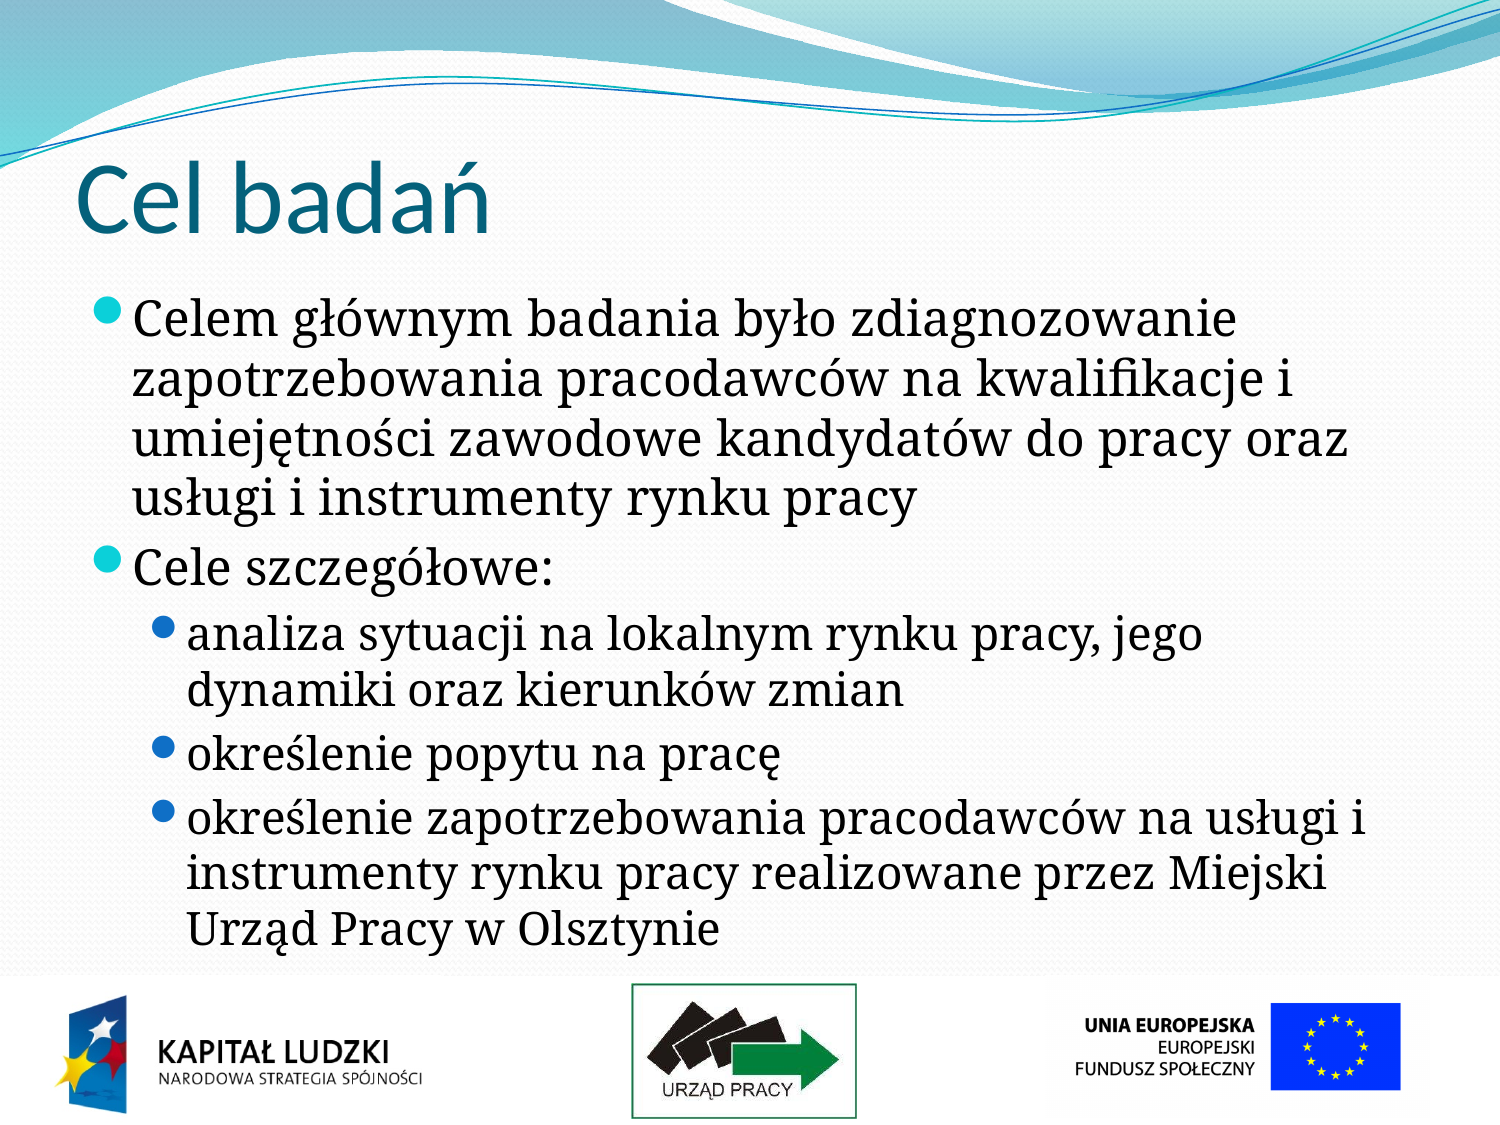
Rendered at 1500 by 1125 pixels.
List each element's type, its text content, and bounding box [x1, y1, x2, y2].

list Celem głównym badania było zdiagnozowanie zapotrzebowania pracodawców na kwalifikacje i umiejętności zawodowe kandydatów do pracy oraz usługi i instrumenty rynku pracy Cele szczegółowe: analiza sytuacji na lokalnym rynku pracy, jego dynamiki oraz kierunków zmian określenie popytu na pracę określenie zapotrzebowania pracodawców na usługi i instrumenty rynku pracy realizowane przez Miejski Urząd Pracy w Olsztynie [75, 278, 1425, 965]
picture [1045, 975, 1430, 1118]
picture [631, 983, 857, 1119]
title Cel badań [75, 66, 1425, 254]
picture [41, 975, 442, 1125]
